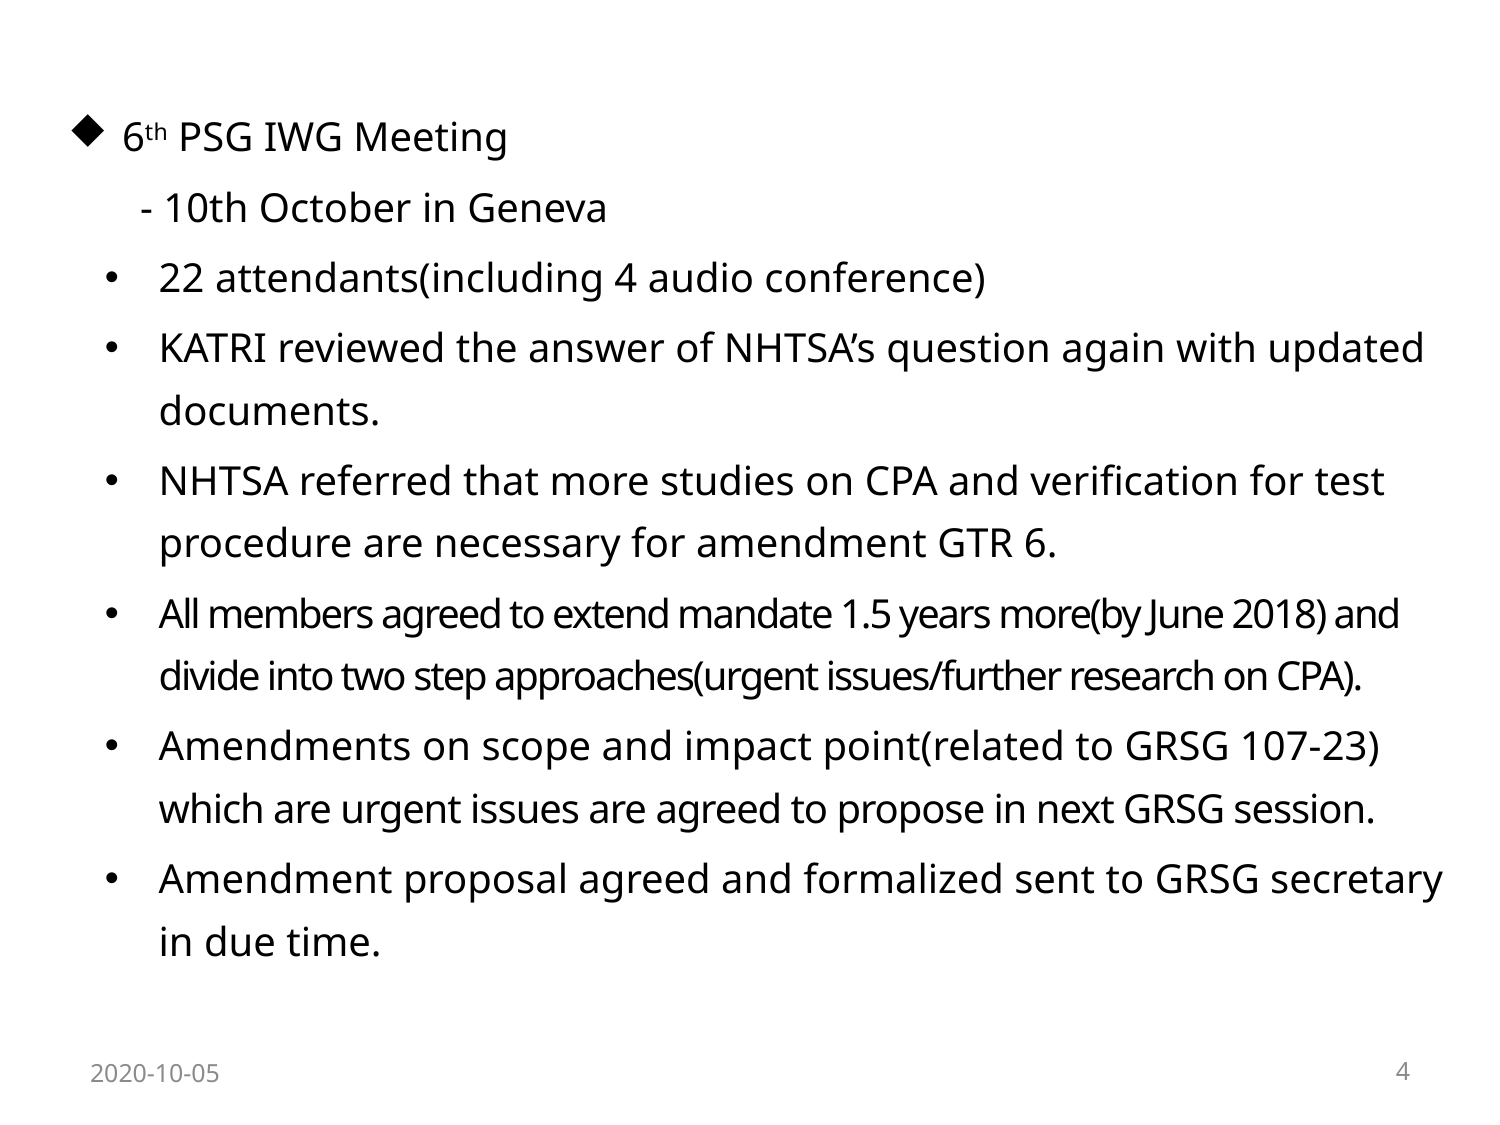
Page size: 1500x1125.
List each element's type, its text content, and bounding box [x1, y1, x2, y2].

text_box 6th PSG IWG Meeting - 10th October in Geneva 22 attendants(including 4 audio conference) KATRI reviewed the answer of NHTSA’s question again with updated documents. NHTSA referred that more studies on CPA and verification for test procedure are necessary for amendment GTR 6. All members agreed to extend mandate 1.5 years more(by June 2018) and divide into two step approaches(urgent issues/further research on CPA). Amendments on scope and impact point(related to GRSG 107-23) which are urgent issues are agreed to propose in next GRSG session. Amendment proposal agreed and formalized sent to GRSG secretary in due time. [53, 89, 1471, 988]
slide_number 4 [1074, 1042, 1425, 1103]
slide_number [75, 1042, 425, 1103]
